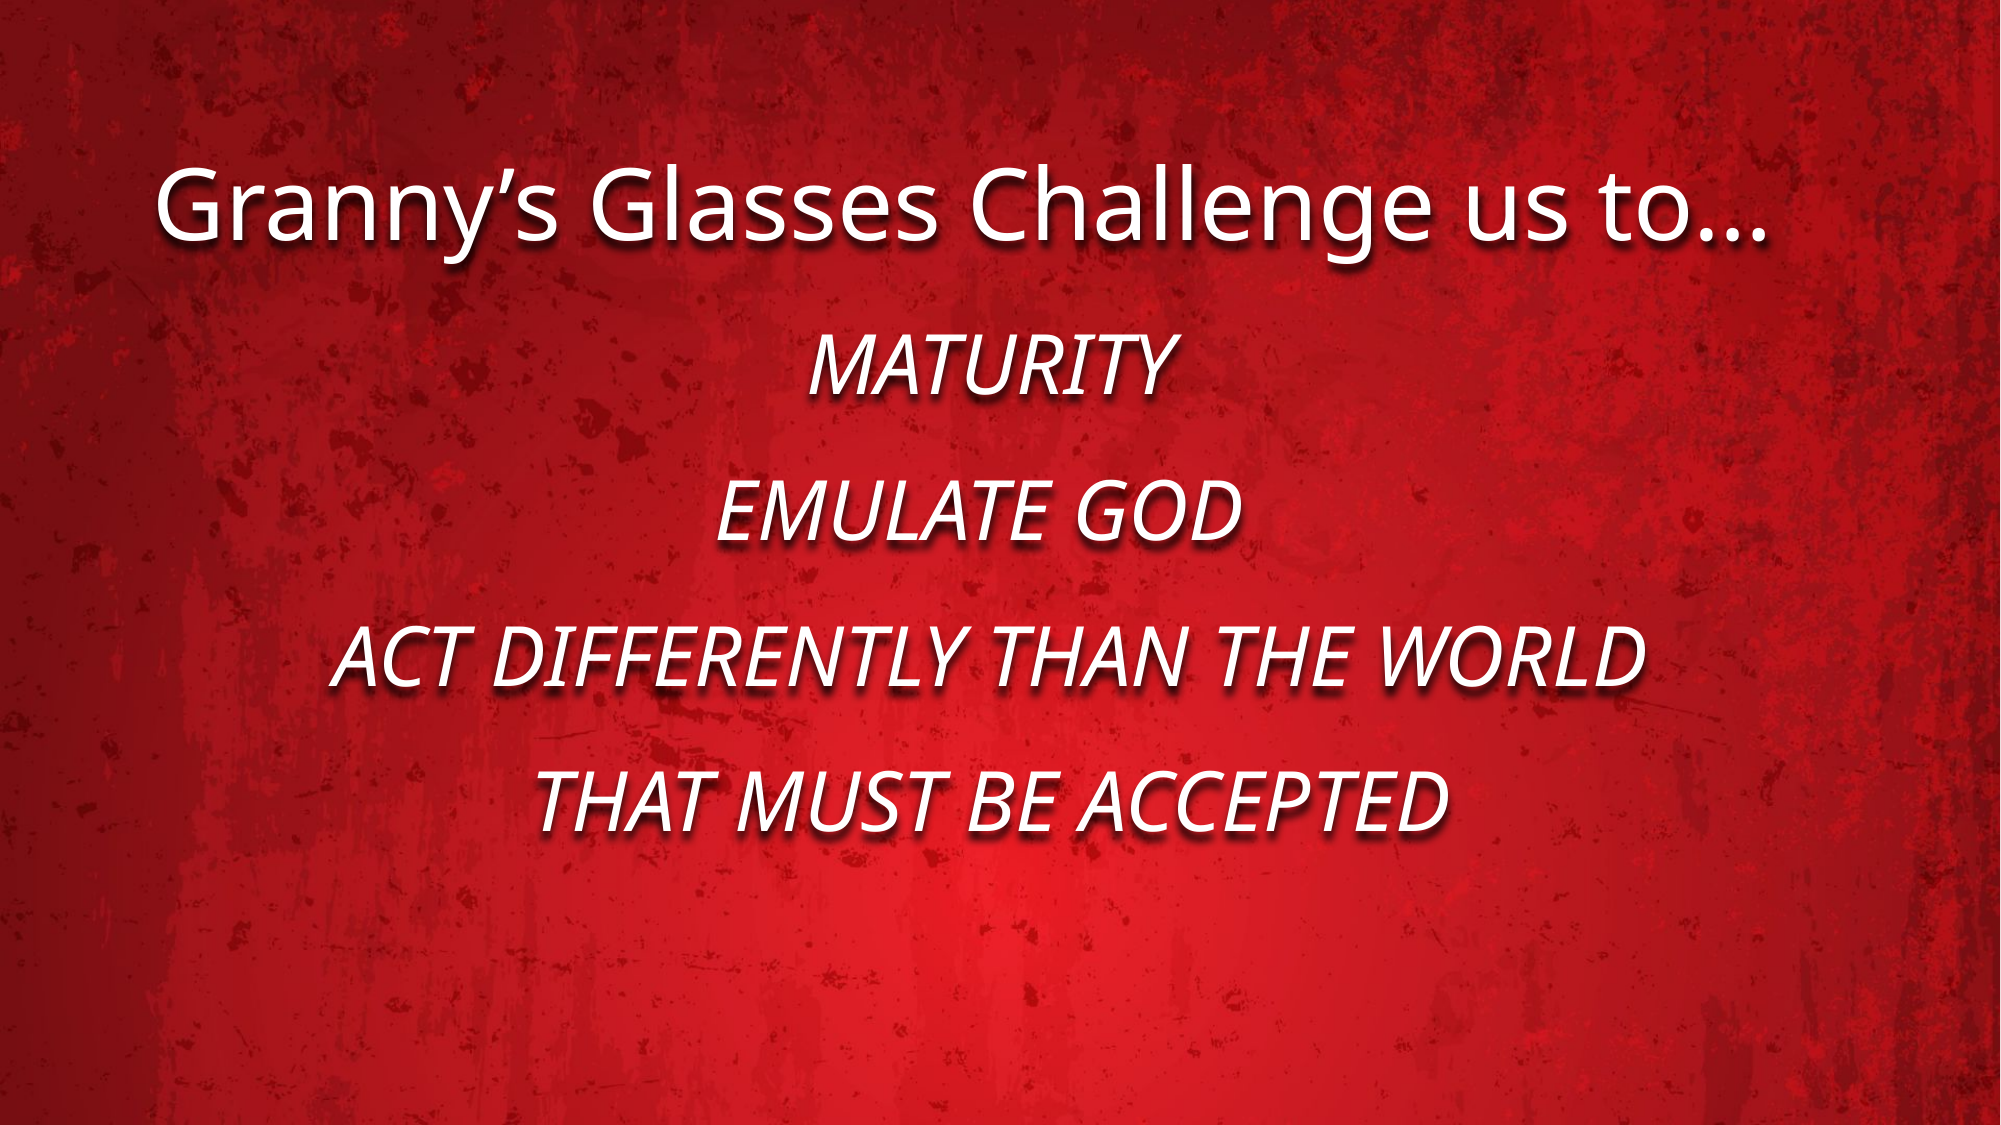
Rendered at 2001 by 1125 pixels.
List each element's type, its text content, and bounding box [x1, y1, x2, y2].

title Granny’s Glasses Challenge us to… [137, 59, 1863, 271]
picture [0, 0, 2001, 1125]
list MATURITY EMULATE GOD ACT DIFFERENTLY THAN THE WORLD THAT MUST BE ACCEPTED [128, 244, 1854, 915]
